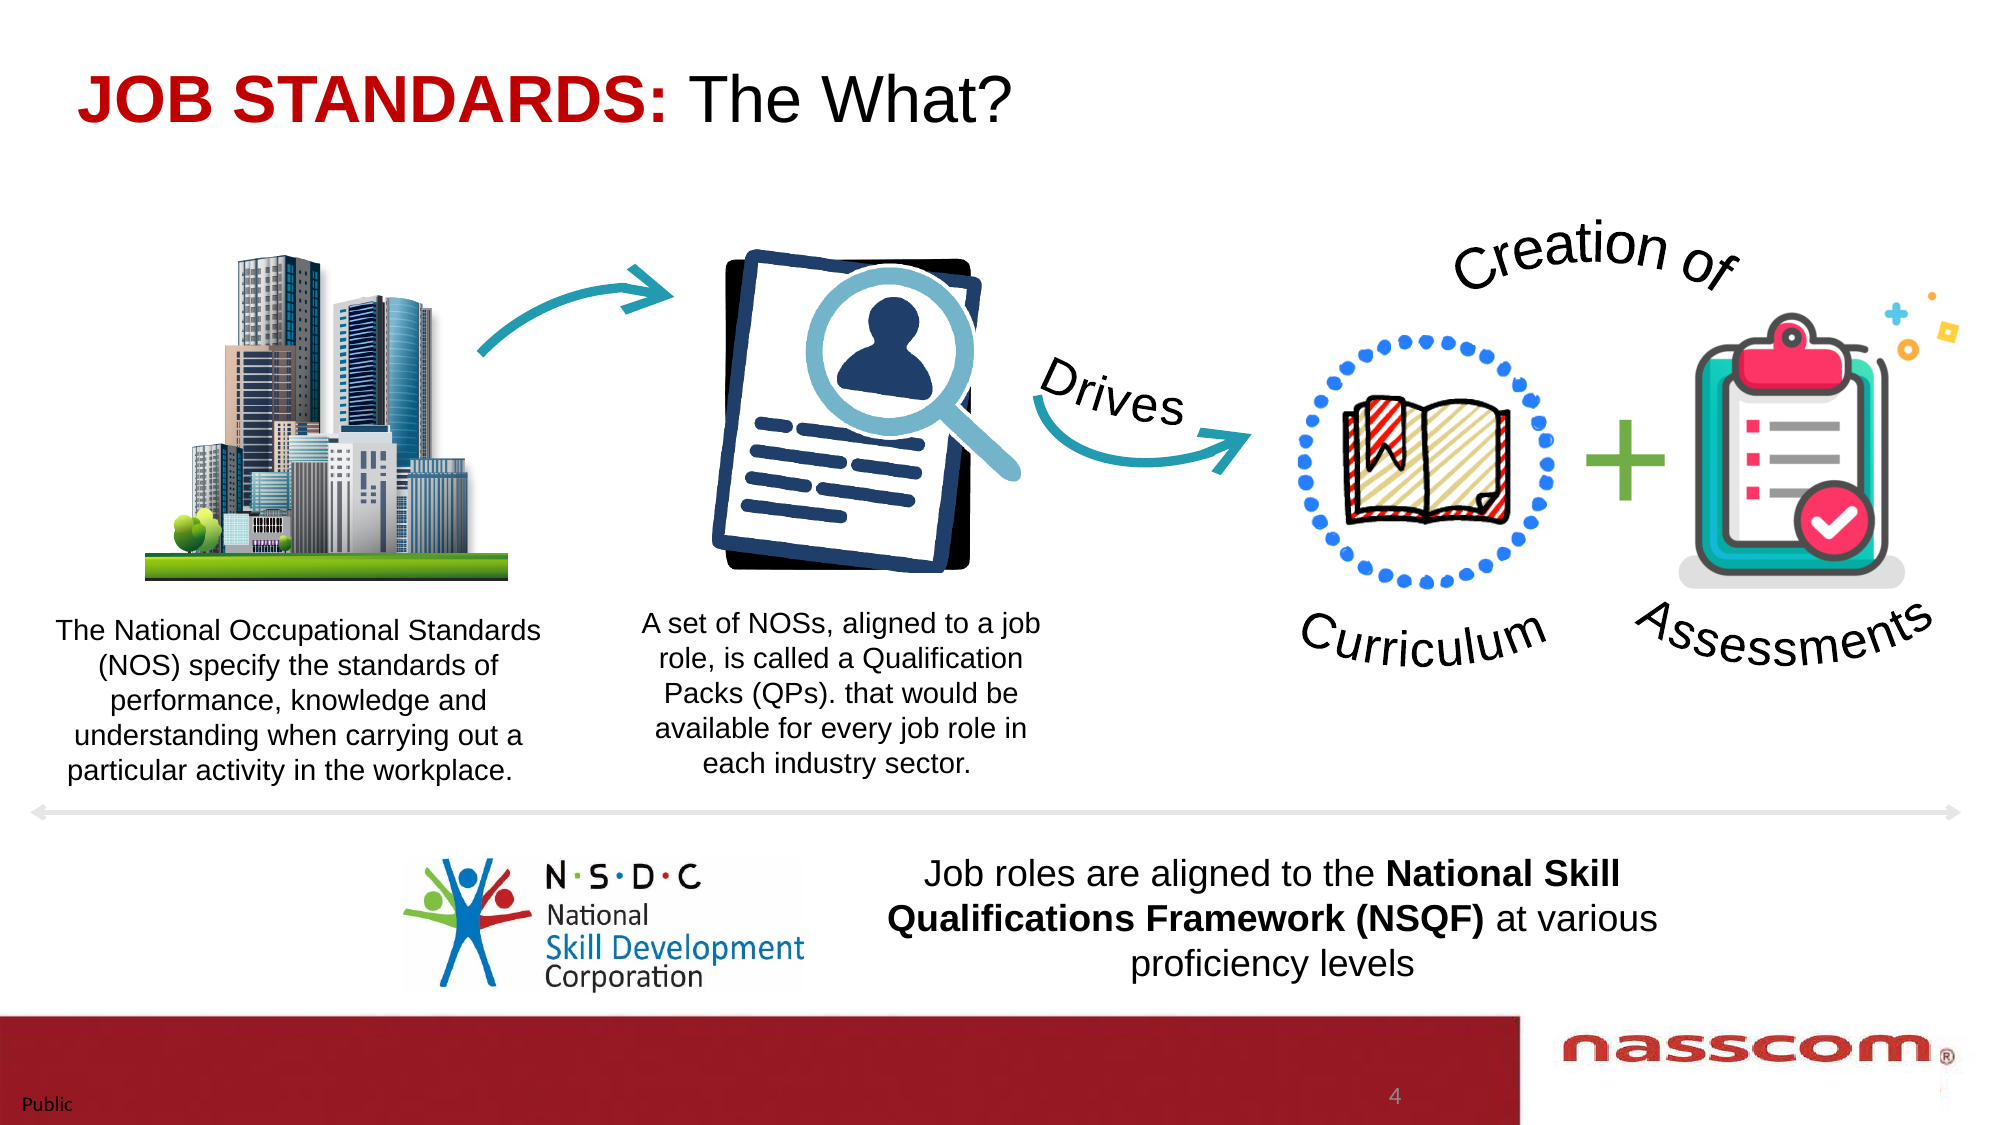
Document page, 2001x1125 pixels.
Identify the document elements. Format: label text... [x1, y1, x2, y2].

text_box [403, 841, 1709, 994]
text_box A set of NOSs, aligned to a job role, is called a Qualification Packs (QPs). that would be available for every job role in each industry sector. [626, 597, 1057, 787]
picture [0, 975, 2000, 1125]
picture [704, 244, 1027, 573]
text_box [1036, 363, 1252, 464]
text_box The National Occupational Standards (NOS) specify the standards of performance, knowledge and understanding when carrying out a particular activity in the workplace. [27, 604, 570, 794]
slide_number 4 [949, 1065, 1417, 1125]
picture [145, 237, 508, 600]
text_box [1263, 240, 1963, 650]
text_box [508, 279, 675, 396]
title JOB STANDARDS: The What? [62, 17, 2000, 175]
